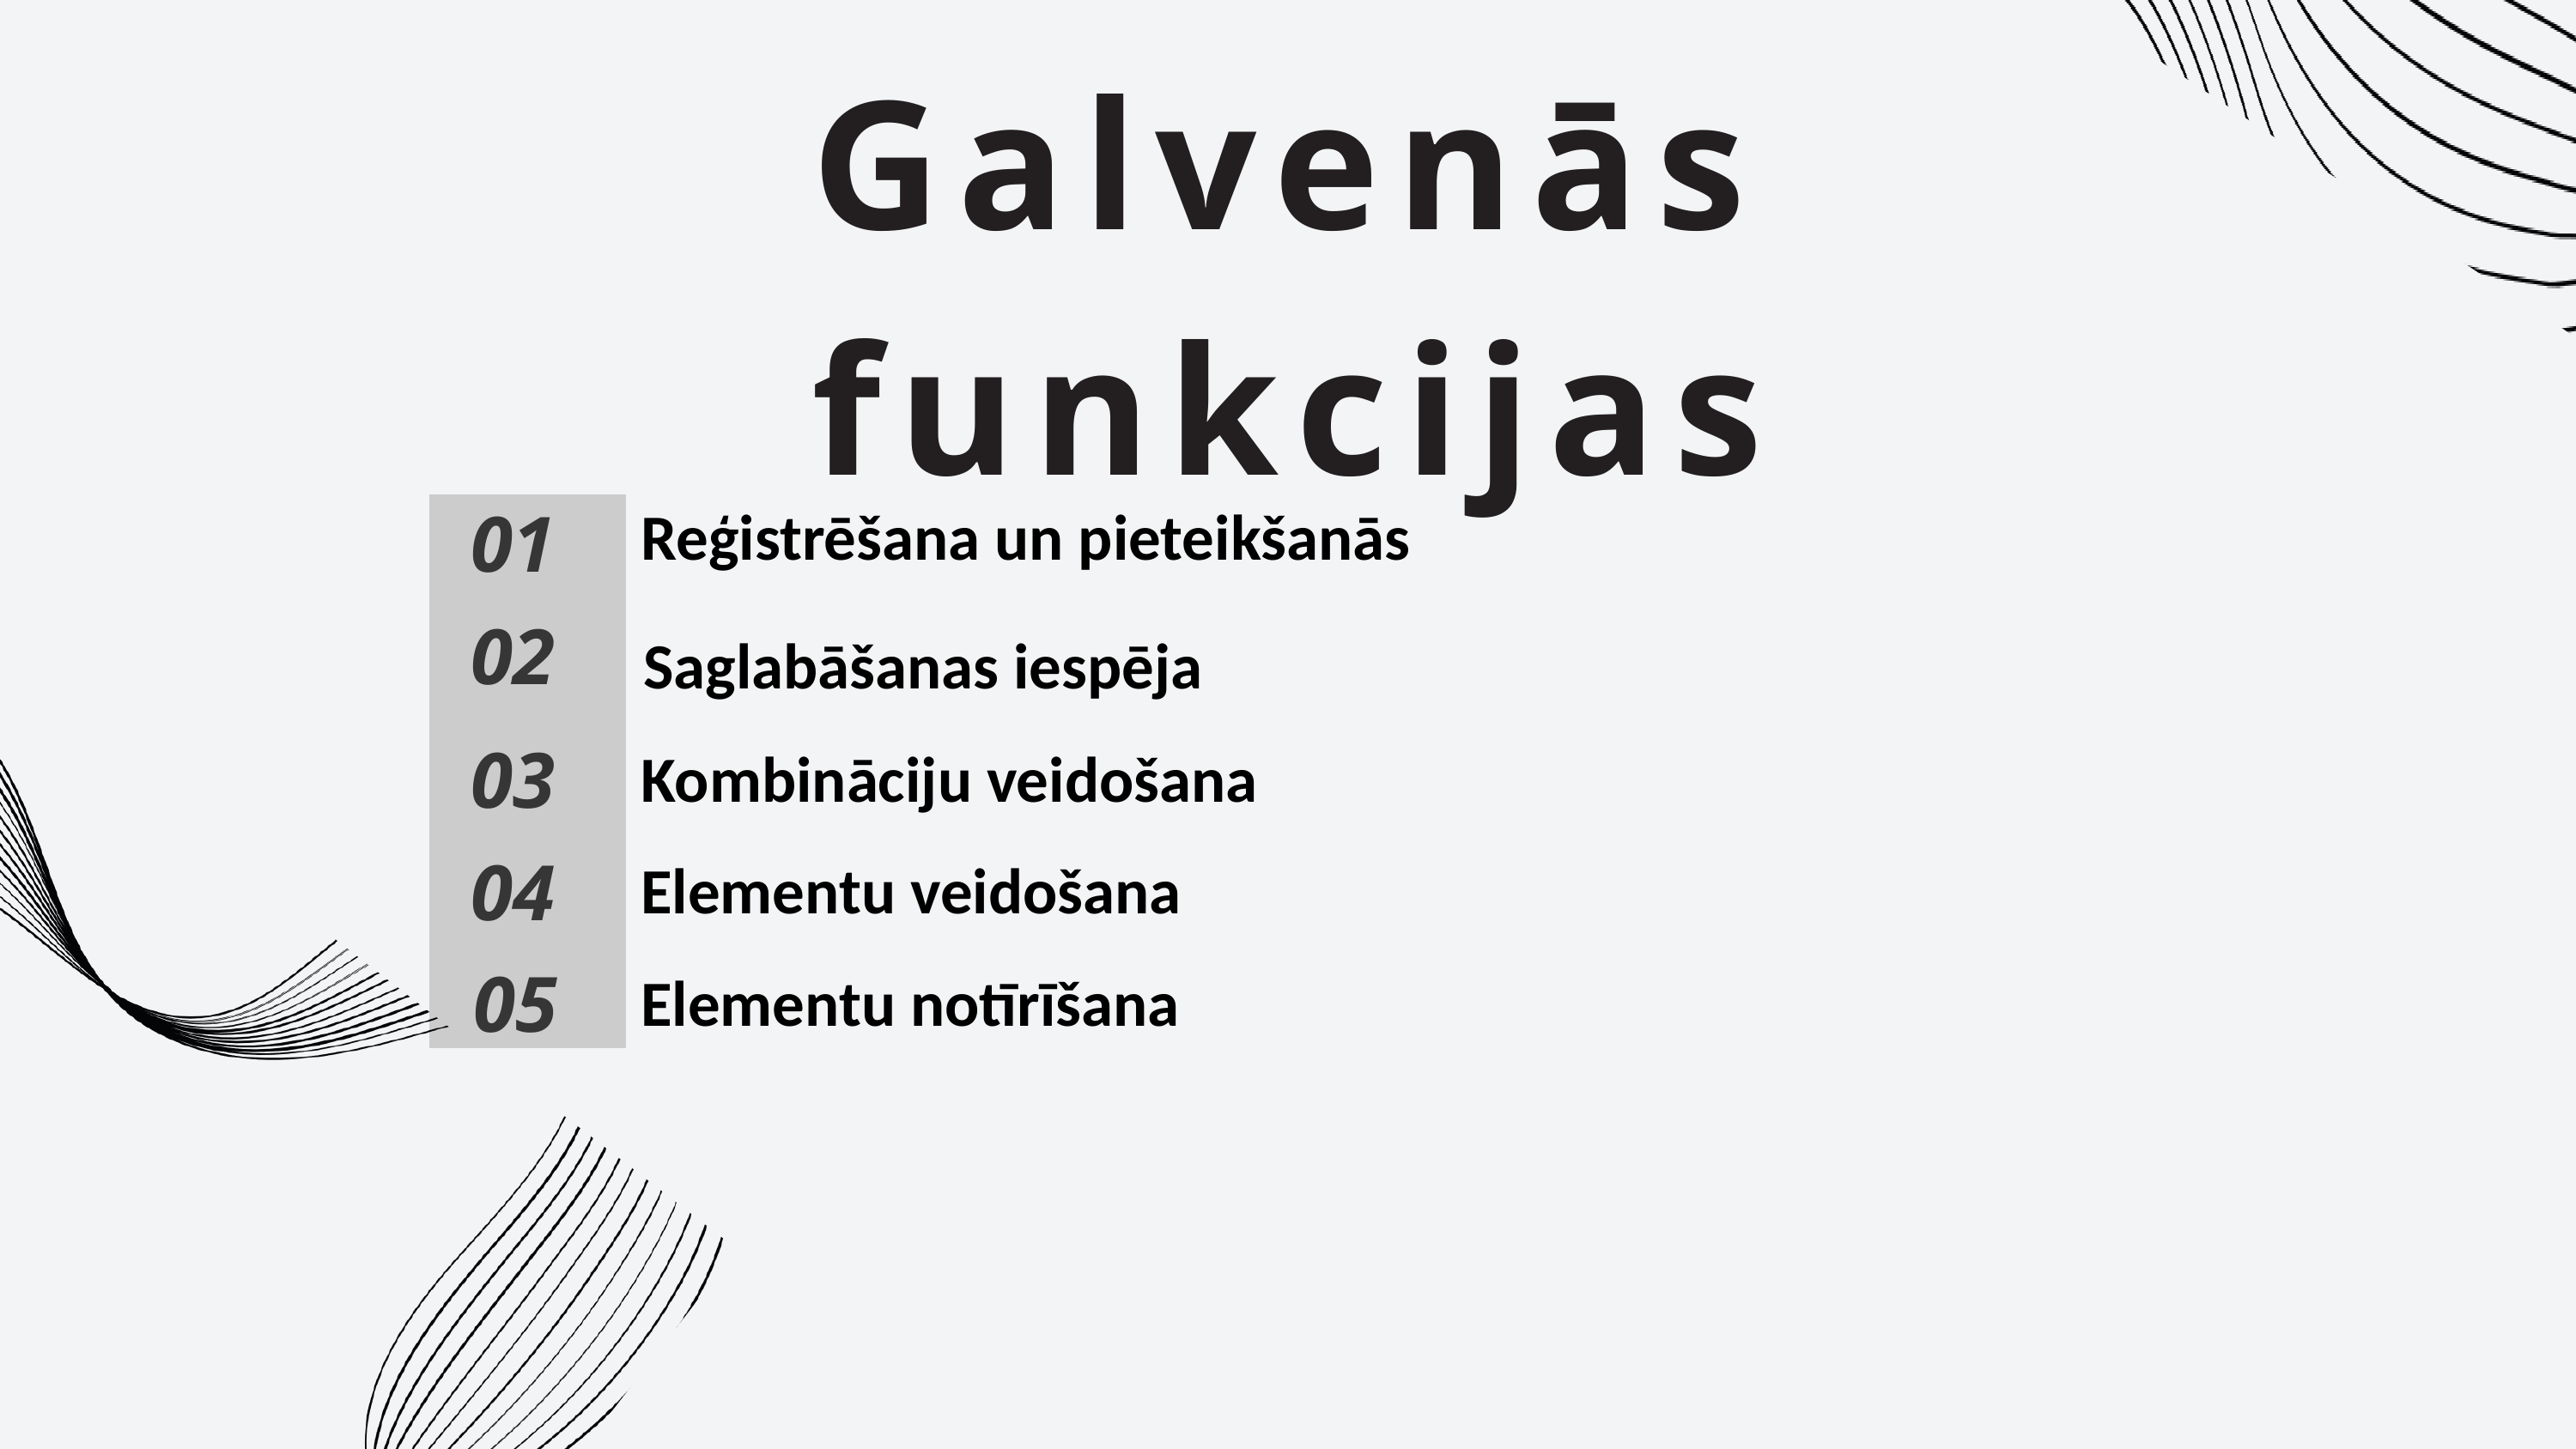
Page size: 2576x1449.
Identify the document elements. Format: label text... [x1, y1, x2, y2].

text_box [428, 494, 627, 1049]
text_box Elementu notīrīšana [641, 977, 2415, 1040]
text_box Saglabāšanas iespēja [643, 639, 2075, 702]
text_box Reģistrēšana un pieteikšanās [641, 511, 2018, 574]
text_box [2068, 0, 2576, 338]
text_box [0, 680, 738, 1449]
text_box Galvenās funkcijas [431, 18, 2145, 512]
text_box Kombināciju veidošana [641, 752, 2458, 815]
text_box Elementu veidošana [641, 864, 2318, 927]
